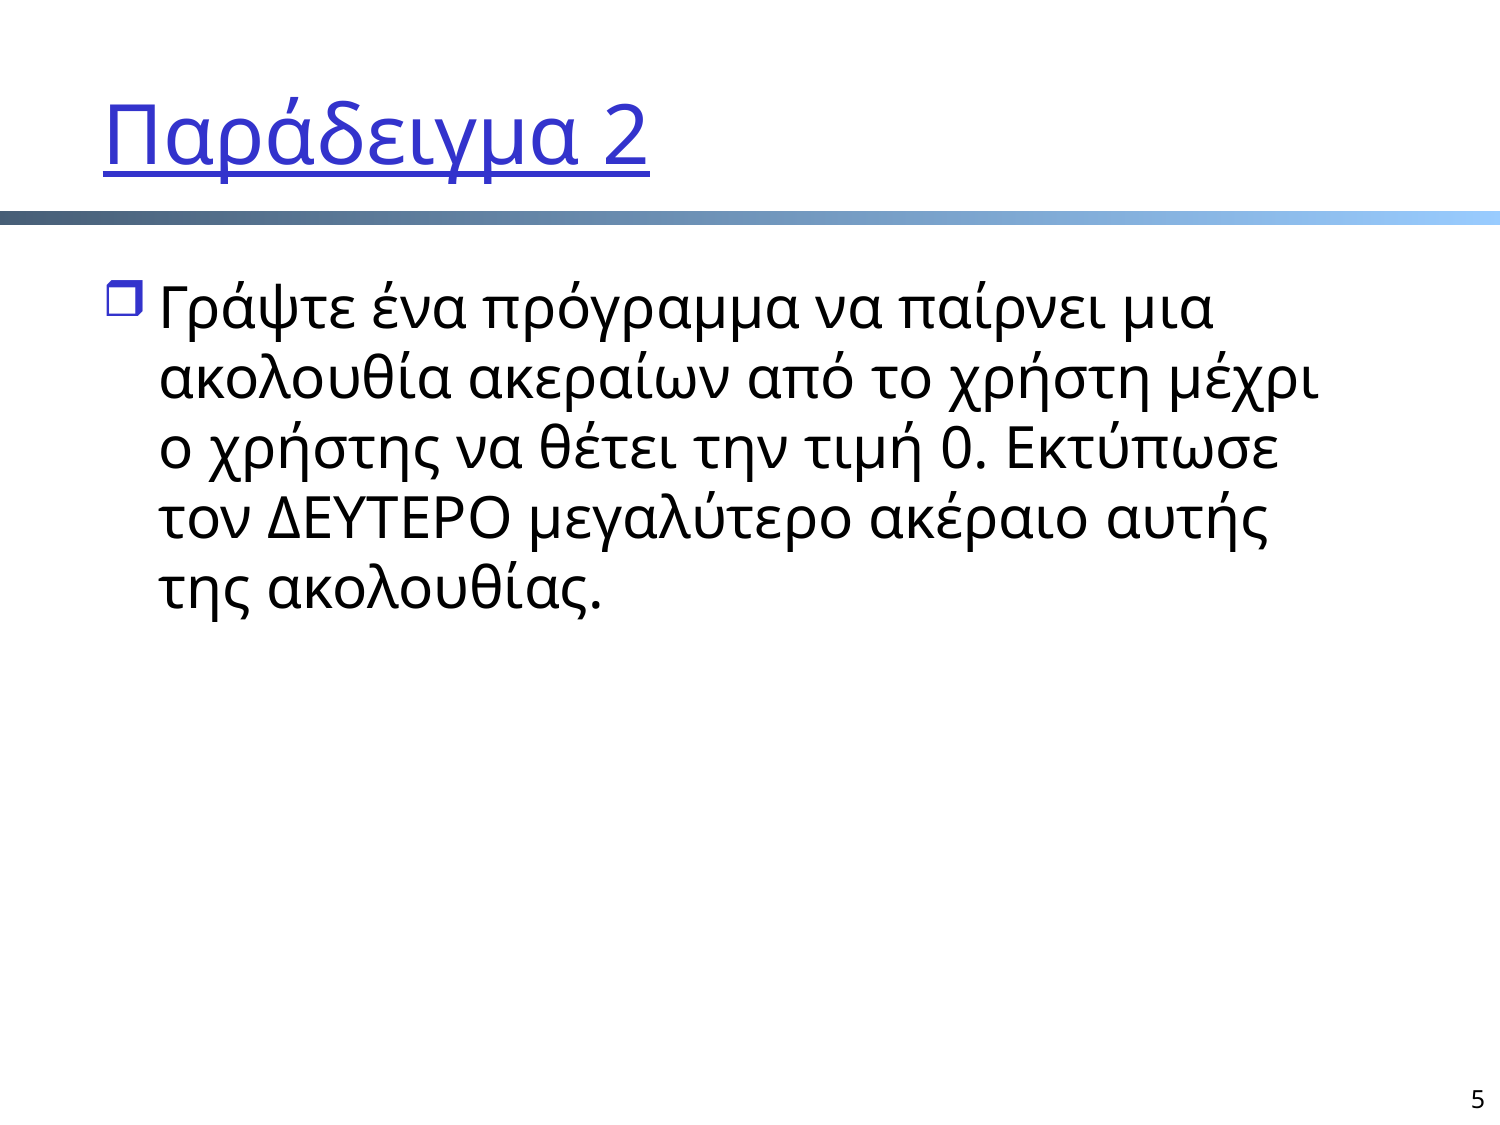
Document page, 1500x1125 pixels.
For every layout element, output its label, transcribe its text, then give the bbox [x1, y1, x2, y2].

slide_number 5 [1150, 1049, 1500, 1125]
title Παράδειγμα 2 [87, 37, 1363, 225]
list Γράψτε ένα πρόγραμμα να παίρνει μια ακολουθία ακεραίων από το χρήστη μέχρι ο χρήστης να θέτει την τιμή 0. Εκτύπωσε τον ΔΕΥΤΕΡΟ μεγαλύτερο ακέραιο αυτής της ακολουθίας. [87, 262, 1363, 1025]
